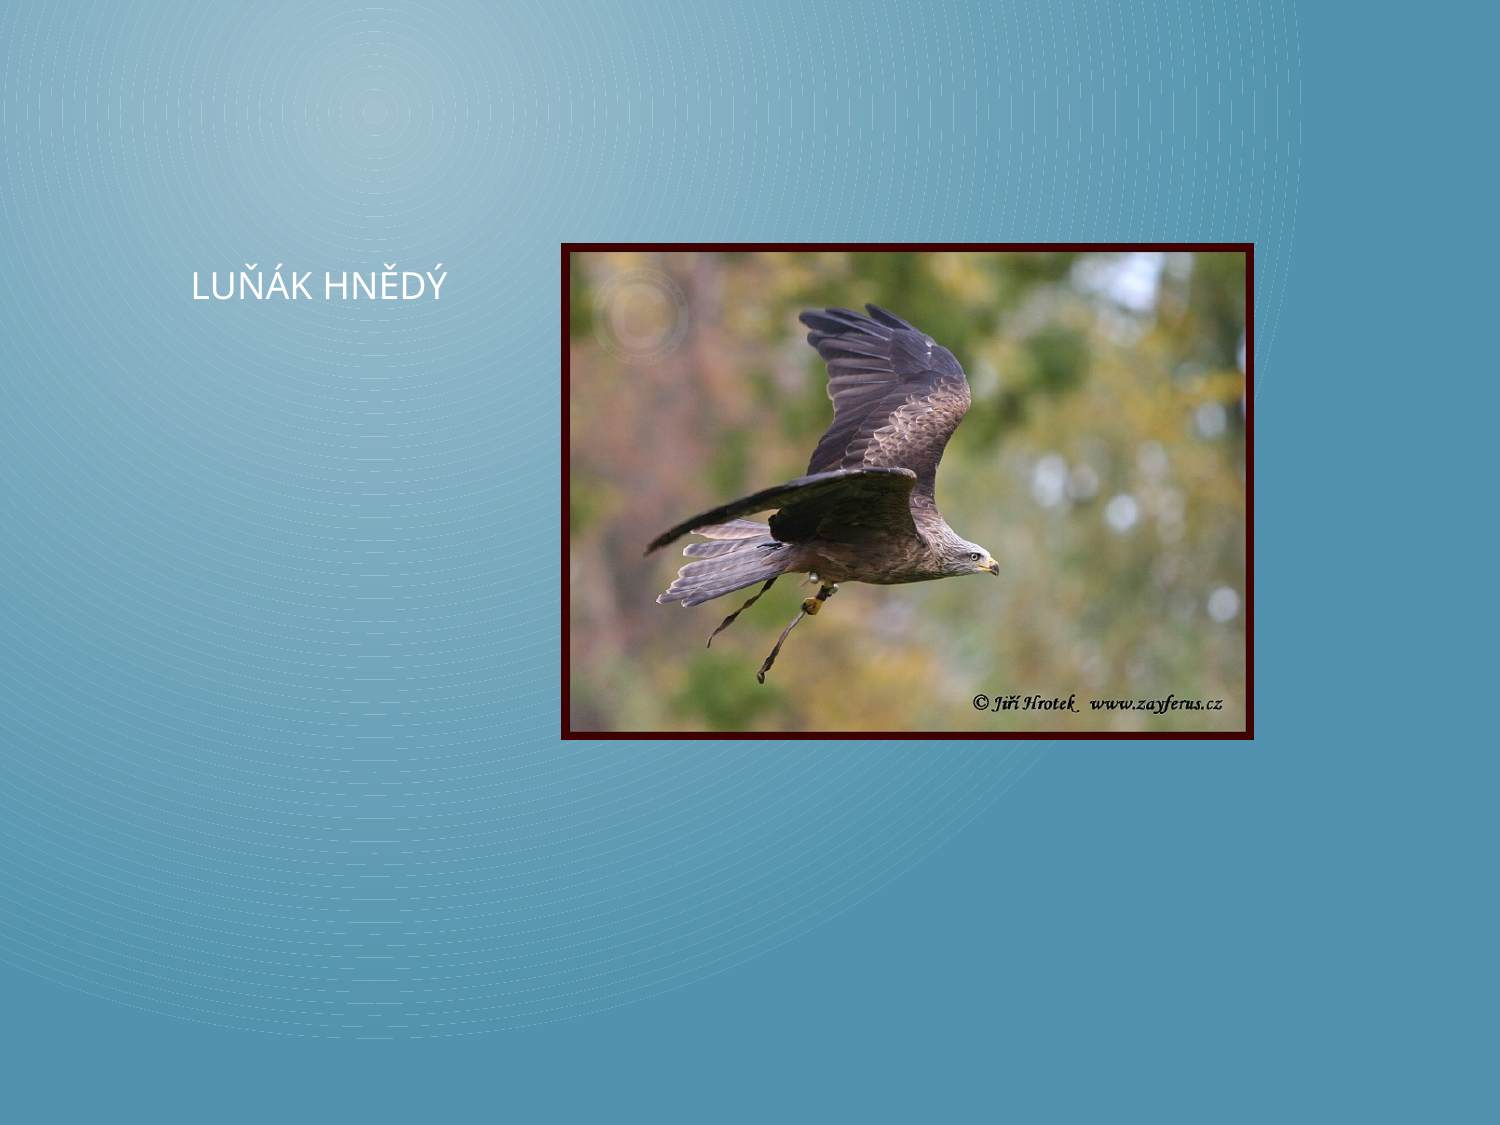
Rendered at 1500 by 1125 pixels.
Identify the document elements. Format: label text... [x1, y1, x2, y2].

title LuŇák hnědý [175, 254, 516, 580]
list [560, 243, 1255, 740]
